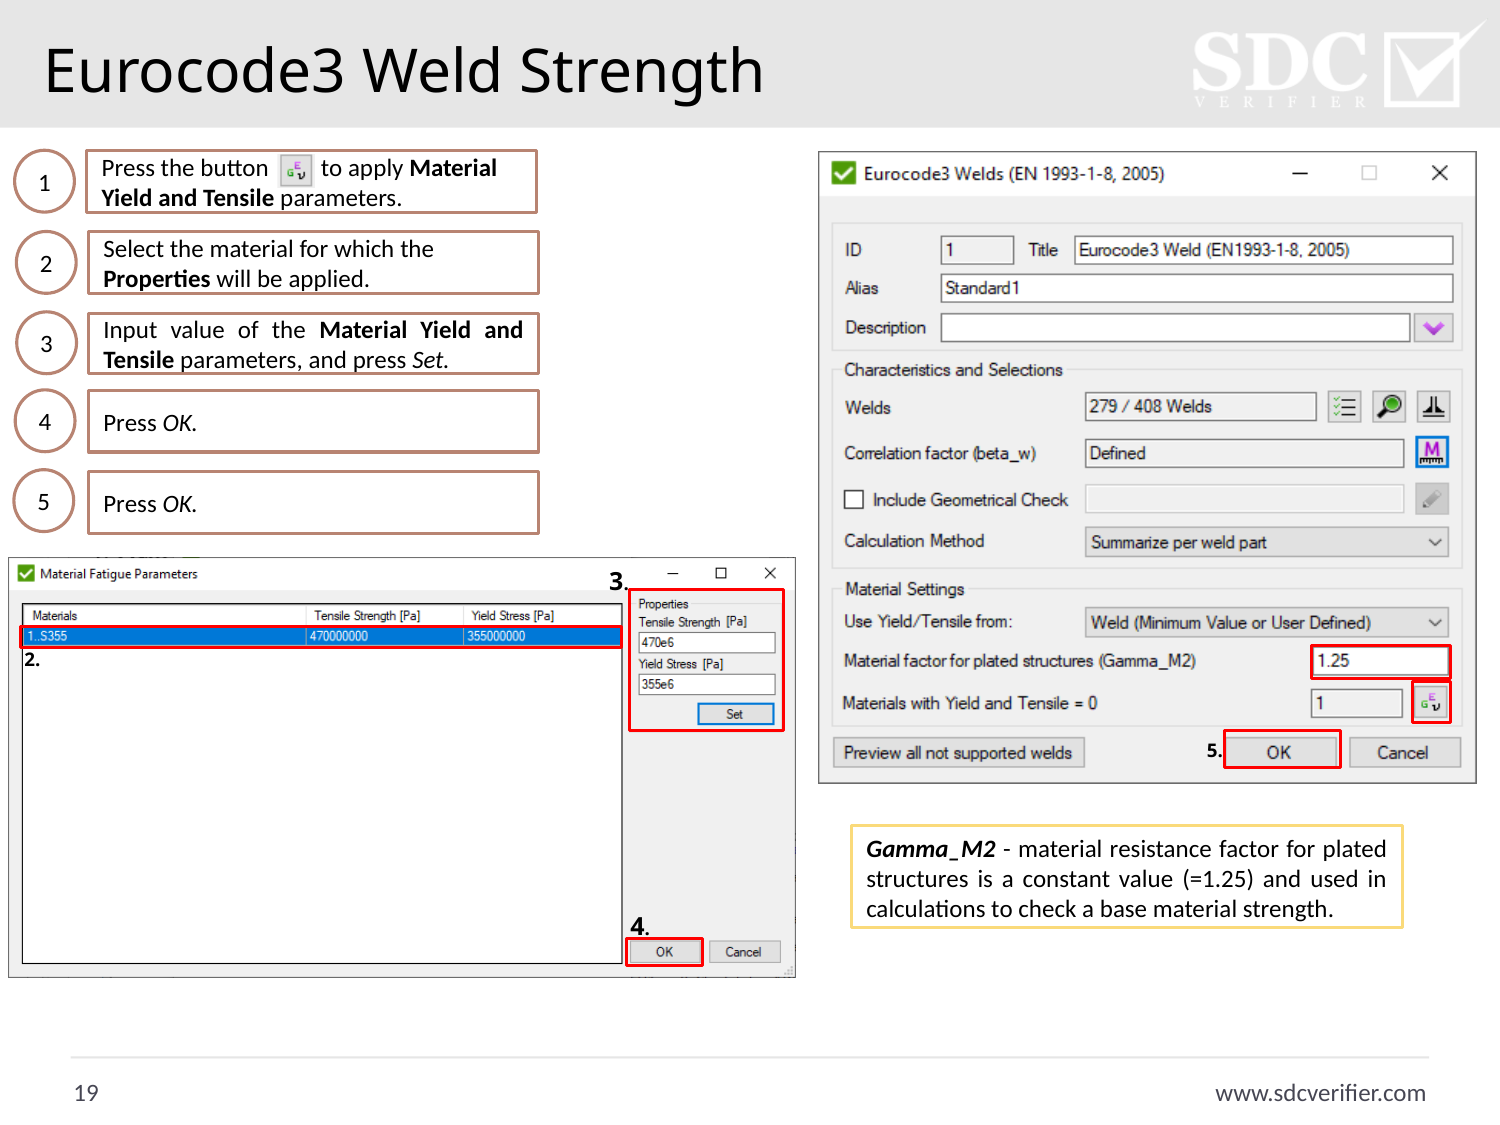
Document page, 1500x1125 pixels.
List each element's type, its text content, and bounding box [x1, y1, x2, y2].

footer www.sdcverifier.com [1200, 1072, 1443, 1111]
text_box 3 [15, 310, 79, 376]
picture [0, 0, 1500, 1125]
text_box 1 [13, 148, 76, 214]
text_box Input value of the Material Yield and Tensile parameters, and press Set. [87, 312, 540, 375]
text_box Gamma_M2 - material resistance factor for plated structures is a constant value (=1.25) and used in calculations to check a base material strength. [850, 824, 1404, 929]
text_box Press OK. [87, 470, 540, 535]
slide_number 19 [58, 1073, 163, 1109]
text_box Press OK. [87, 389, 540, 454]
text_box 4 [13, 388, 77, 454]
text_box Press the button to apply Material Yield and Tensile parameters. [85, 149, 538, 214]
text_box 2 [14, 229, 78, 295]
title Eurocode3 Weld Strength [29, 24, 1478, 113]
text_box 5 [12, 468, 76, 534]
text_box Select the material for which the Properties will be applied. [87, 230, 540, 295]
